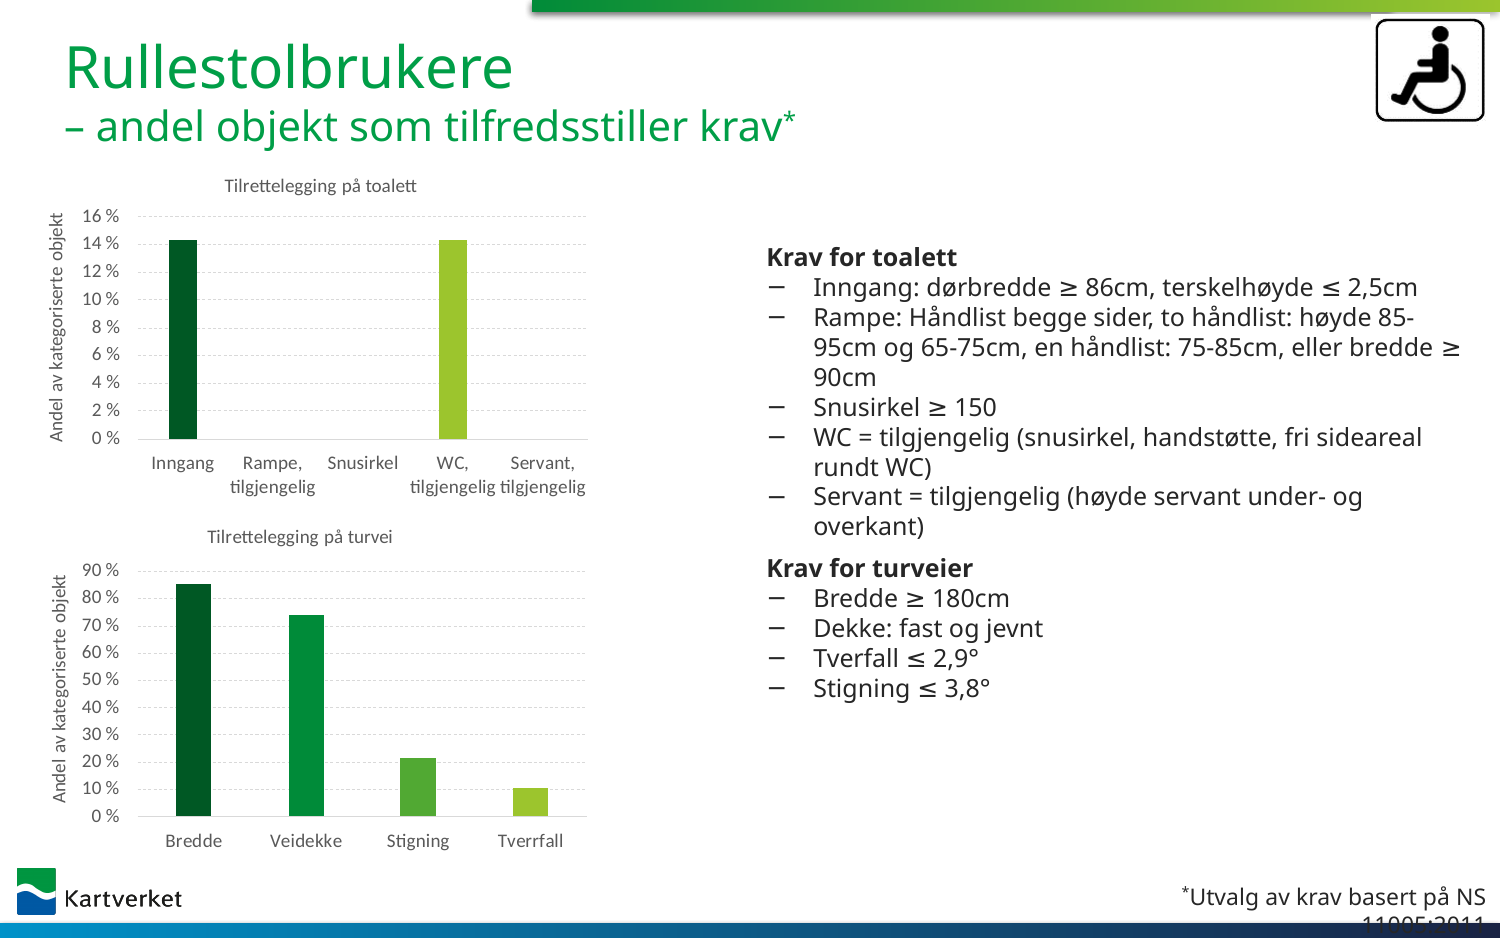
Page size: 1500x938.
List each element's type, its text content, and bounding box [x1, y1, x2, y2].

picture [1371, 13, 1491, 127]
picture [41, 520, 598, 859]
text_box Krav for toalett Inngang: dørbredde ≥ 86cm, terskelhøyde ≤ 2,5cm Rampe: Håndlist begge sider, to håndlist: høyde 85-95cm og 65-75cm, en håndlist: 75-85cm, eller bredde ≥ 90cm Snusirkel ≥ 150 WC = tilgjengelig (snusirkel, handstøtte, fri sideareal rundt WC) Servant = tilgjengelig (høyde servant under- og overkant) [751, 234, 1483, 545]
text_box *Utvalg av krav basert på NS 11005:2011 [1068, 873, 1500, 938]
text_box Rullestolbrukere – andel objekt som tilfredsstiller krav* [49, 14, 1431, 158]
picture [41, 166, 599, 505]
text_box Krav for turveier Bredde ≥ 180cm Dekke: fast og jevnt Tverfall ≤ 2,9° Stigning ≤ 3,8° [751, 545, 1483, 710]
